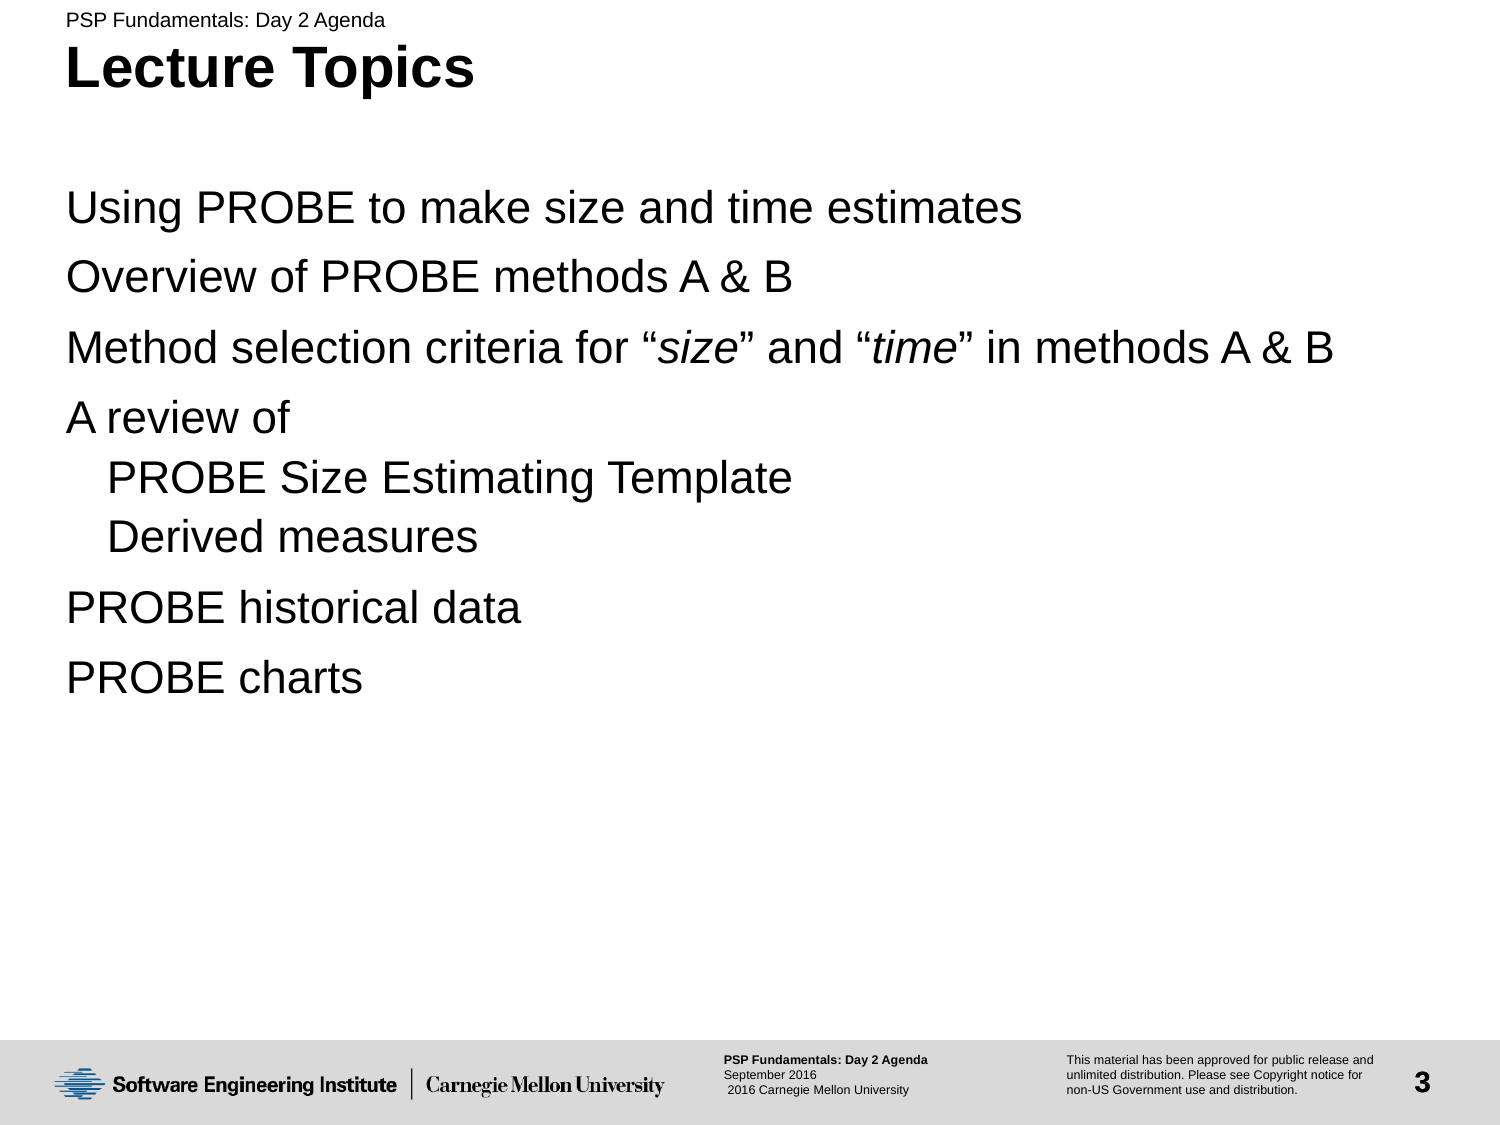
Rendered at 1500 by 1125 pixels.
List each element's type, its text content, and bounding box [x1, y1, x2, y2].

picture [46, 1061, 673, 1104]
title Lecture Topics [65, 37, 1430, 148]
list Using PROBE to make size and time estimates Overview of PROBE methods A & B Method selection criteria for “size” and “time” in methods A & B A review of PROBE Size Estimating Template Derived measures PROBE historical data PROBE charts [65, 177, 1431, 1000]
